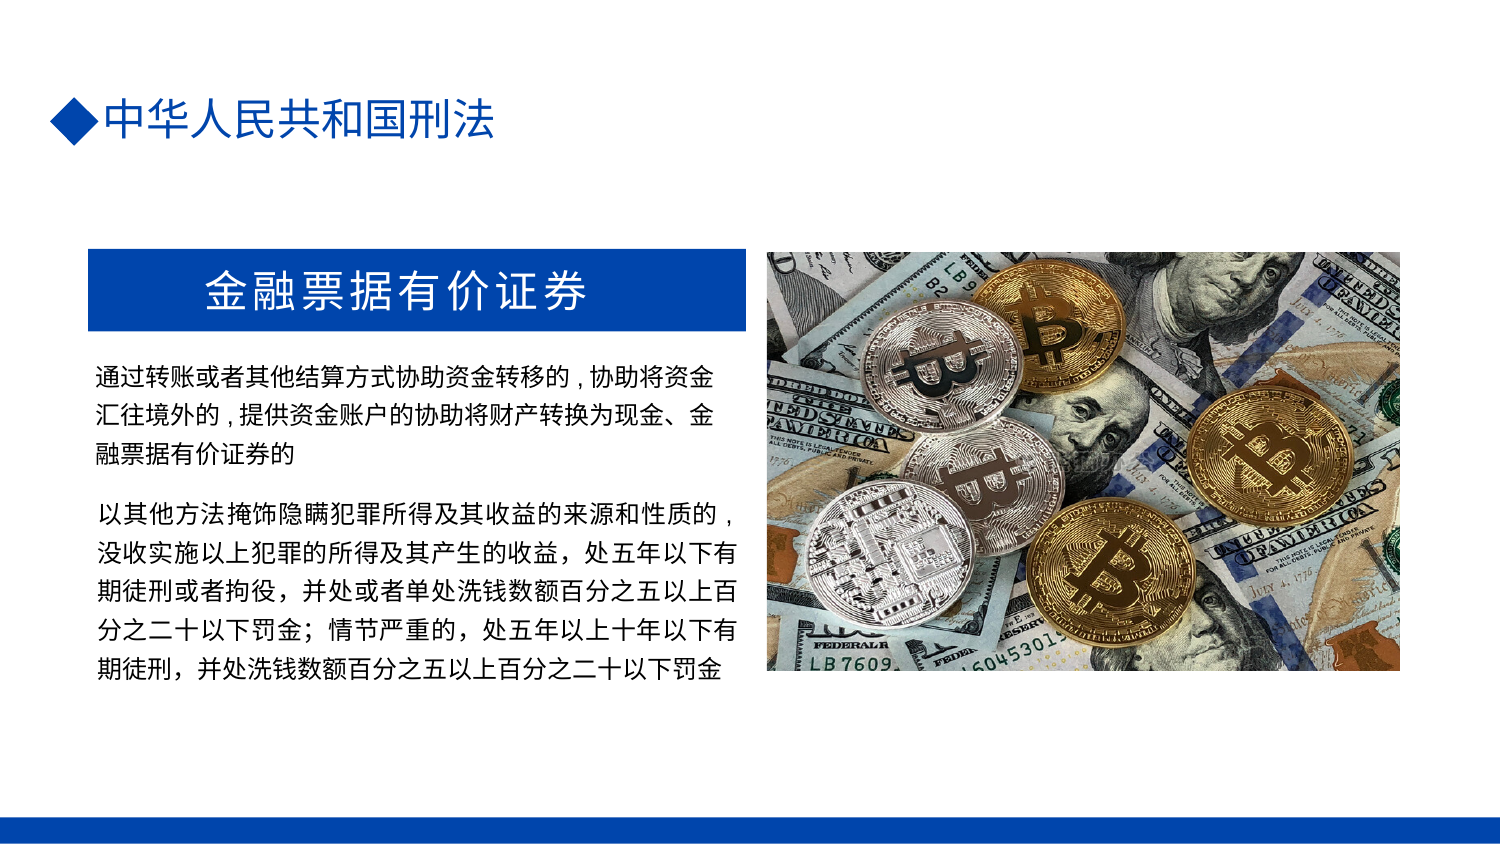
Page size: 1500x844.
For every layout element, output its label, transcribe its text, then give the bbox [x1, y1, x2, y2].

text_box [766, 252, 1401, 672]
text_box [88, 248, 746, 332]
text_box 中华人民共和国刑法 [87, 84, 821, 152]
text_box 以其他方法掩饰隐瞒犯罪所得及其收益的来源和性质的,没收实施以上犯罪的所得及其产生的收益，处五年以下有期徒刑或者拘役，并处或者单处洗钱数额百分之五以上百分之二十以下罚金；情节严重的，处五年以上十年以下有期徒刑，并处洗钱数额百分之五以上百分之二十以下罚金 [86, 484, 750, 689]
text_box 通过转账或者其他结算方式协助资金转移的,协助将资金汇往境外的,提供资金账户的协助将财产转换为现金、金融票据有价证券的 [84, 346, 749, 474]
